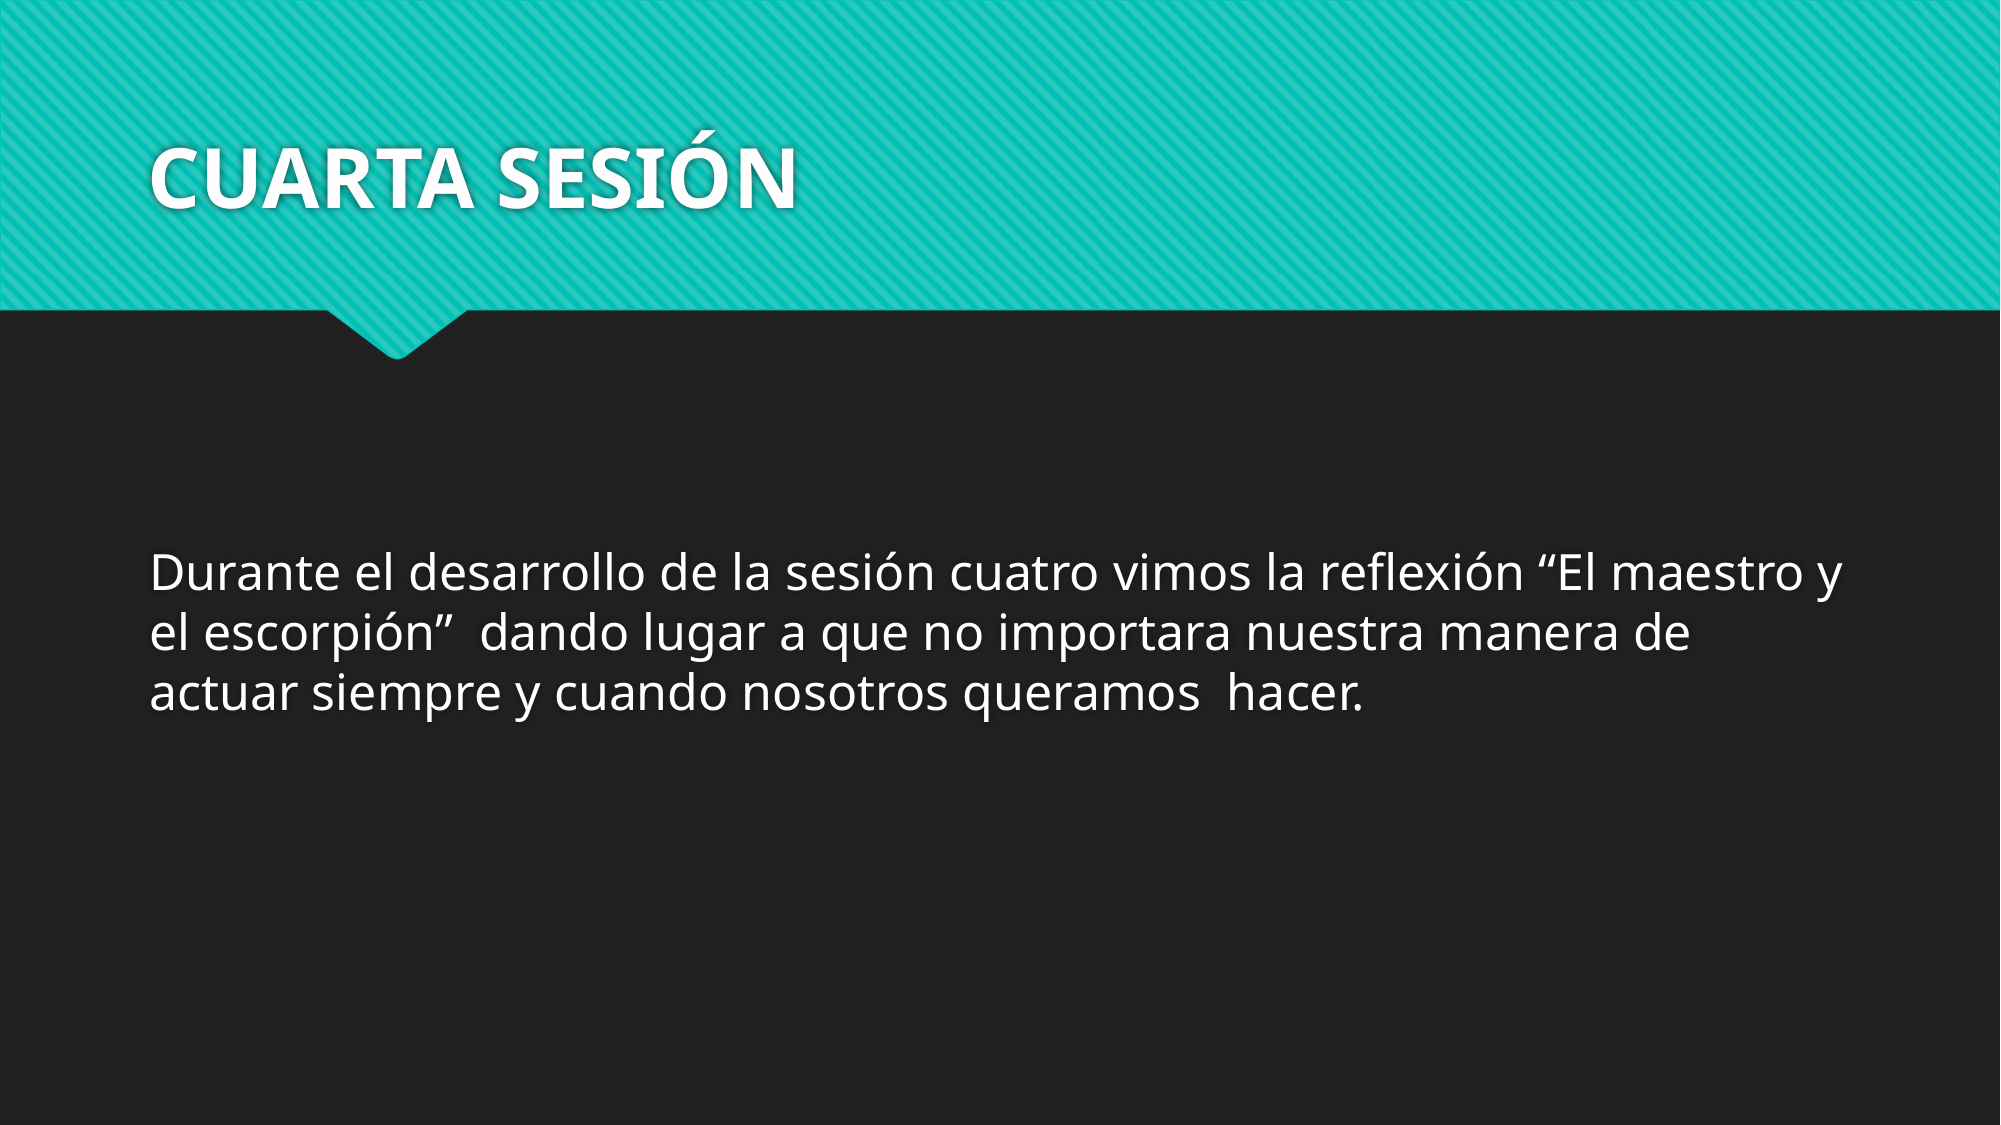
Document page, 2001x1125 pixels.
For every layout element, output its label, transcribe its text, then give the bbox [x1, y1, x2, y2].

list Durante el desarrollo de la sesión cuatro vimos la reflexión “El maestro y el escorpión” dando lugar a que no importara nuestra manera de actuar siempre y cuando nosotros queramos hacer. [134, 364, 1866, 962]
title CUARTA SESIÓN [132, 73, 1868, 233]
